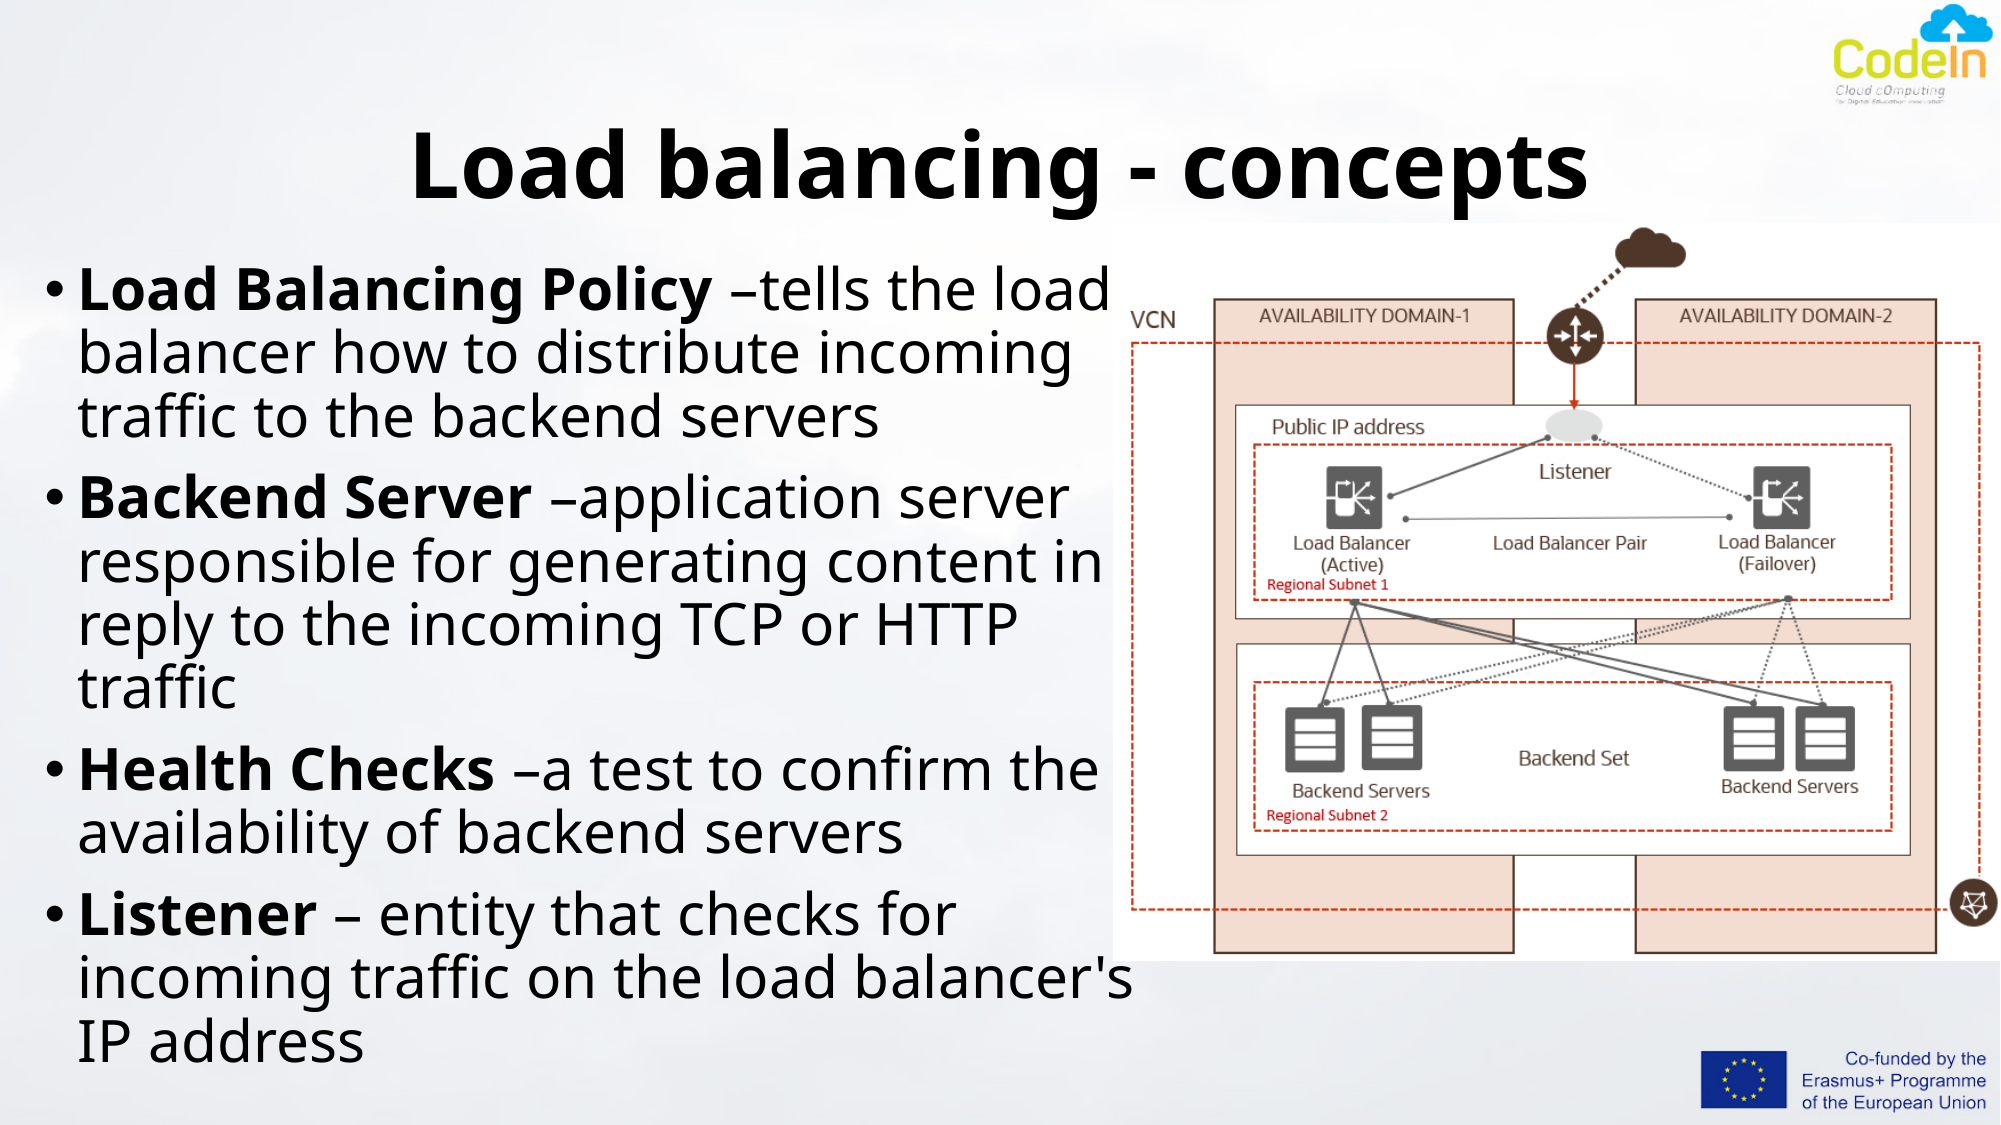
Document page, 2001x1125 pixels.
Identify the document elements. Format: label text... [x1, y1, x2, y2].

title Load balancing - concepts [137, 59, 1863, 252]
list Load Balancing Policy –tells the load balancer how to distribute incoming traffic to the backend servers Backend Server –application server responsible for generating content in reply to the incoming TCP or HTTP traffic Health Checks –a test to confirm the availability of backend servers Listener – entity that checks for incoming traffic on the load balancer's IP address [29, 252, 1164, 1101]
picture [0, 0, 2001, 1125]
